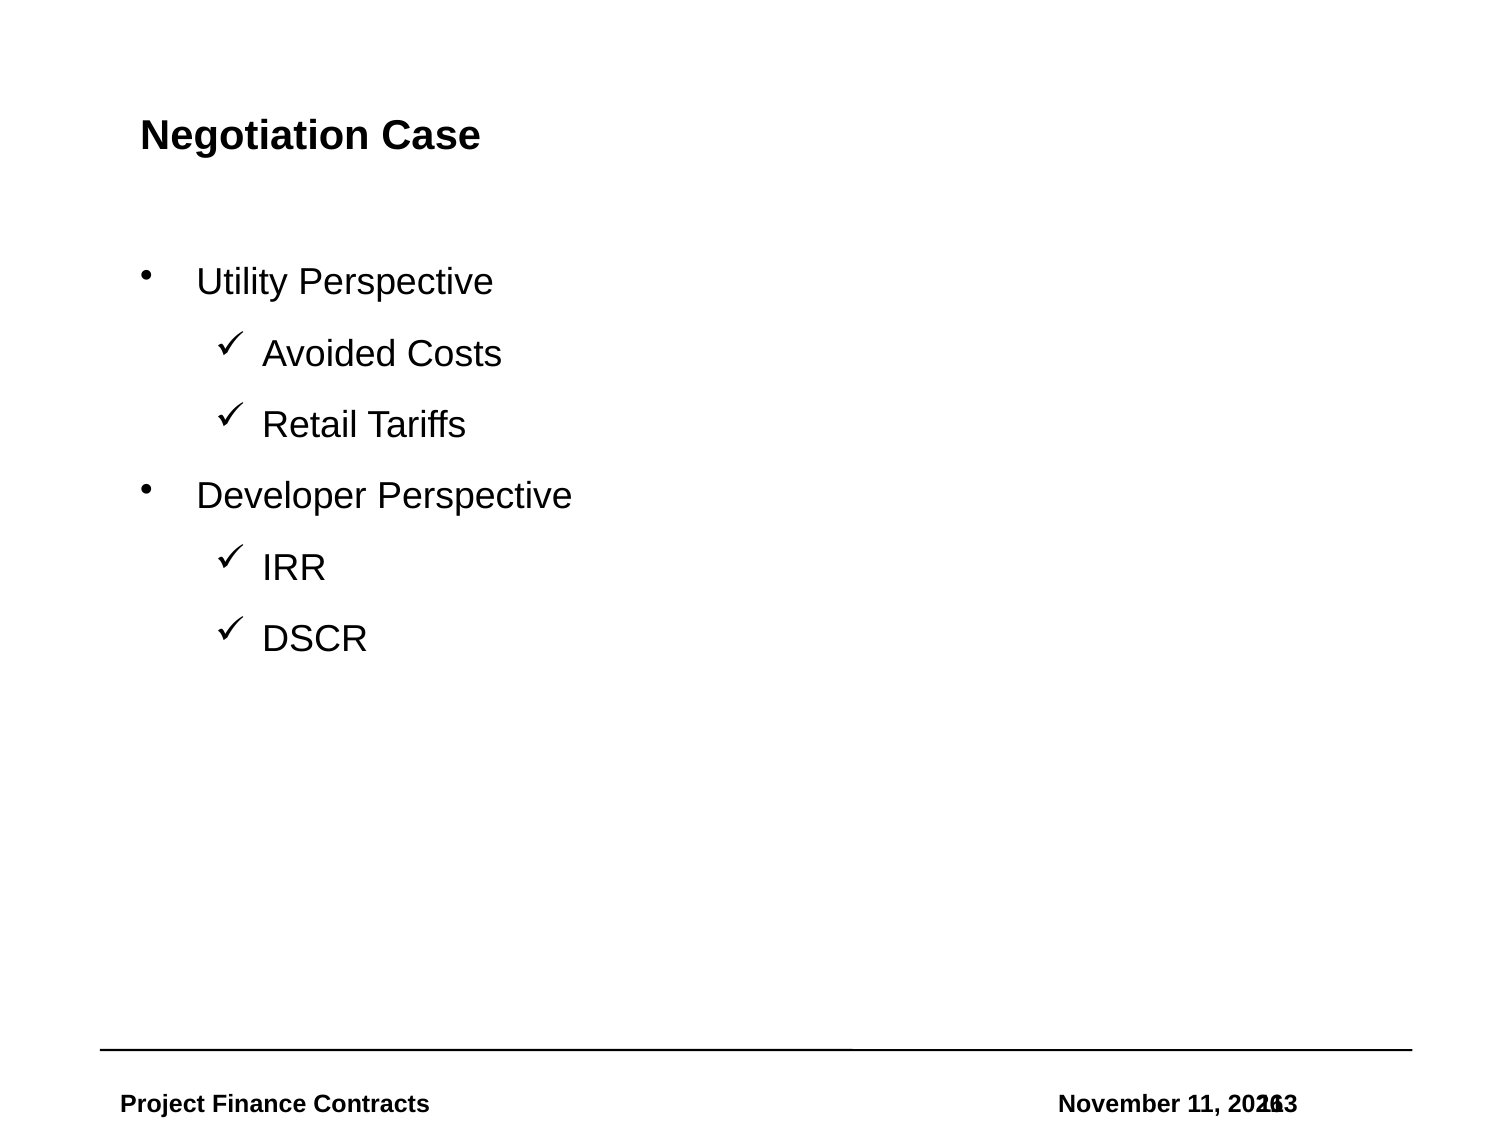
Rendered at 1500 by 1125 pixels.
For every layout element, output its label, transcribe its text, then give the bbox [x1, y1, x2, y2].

title Negotiation Case [124, 99, 1288, 226]
list Utility Perspective Avoided Costs Retail Tariffs Developer Perspective IRR DSCR [124, 249, 1376, 1001]
